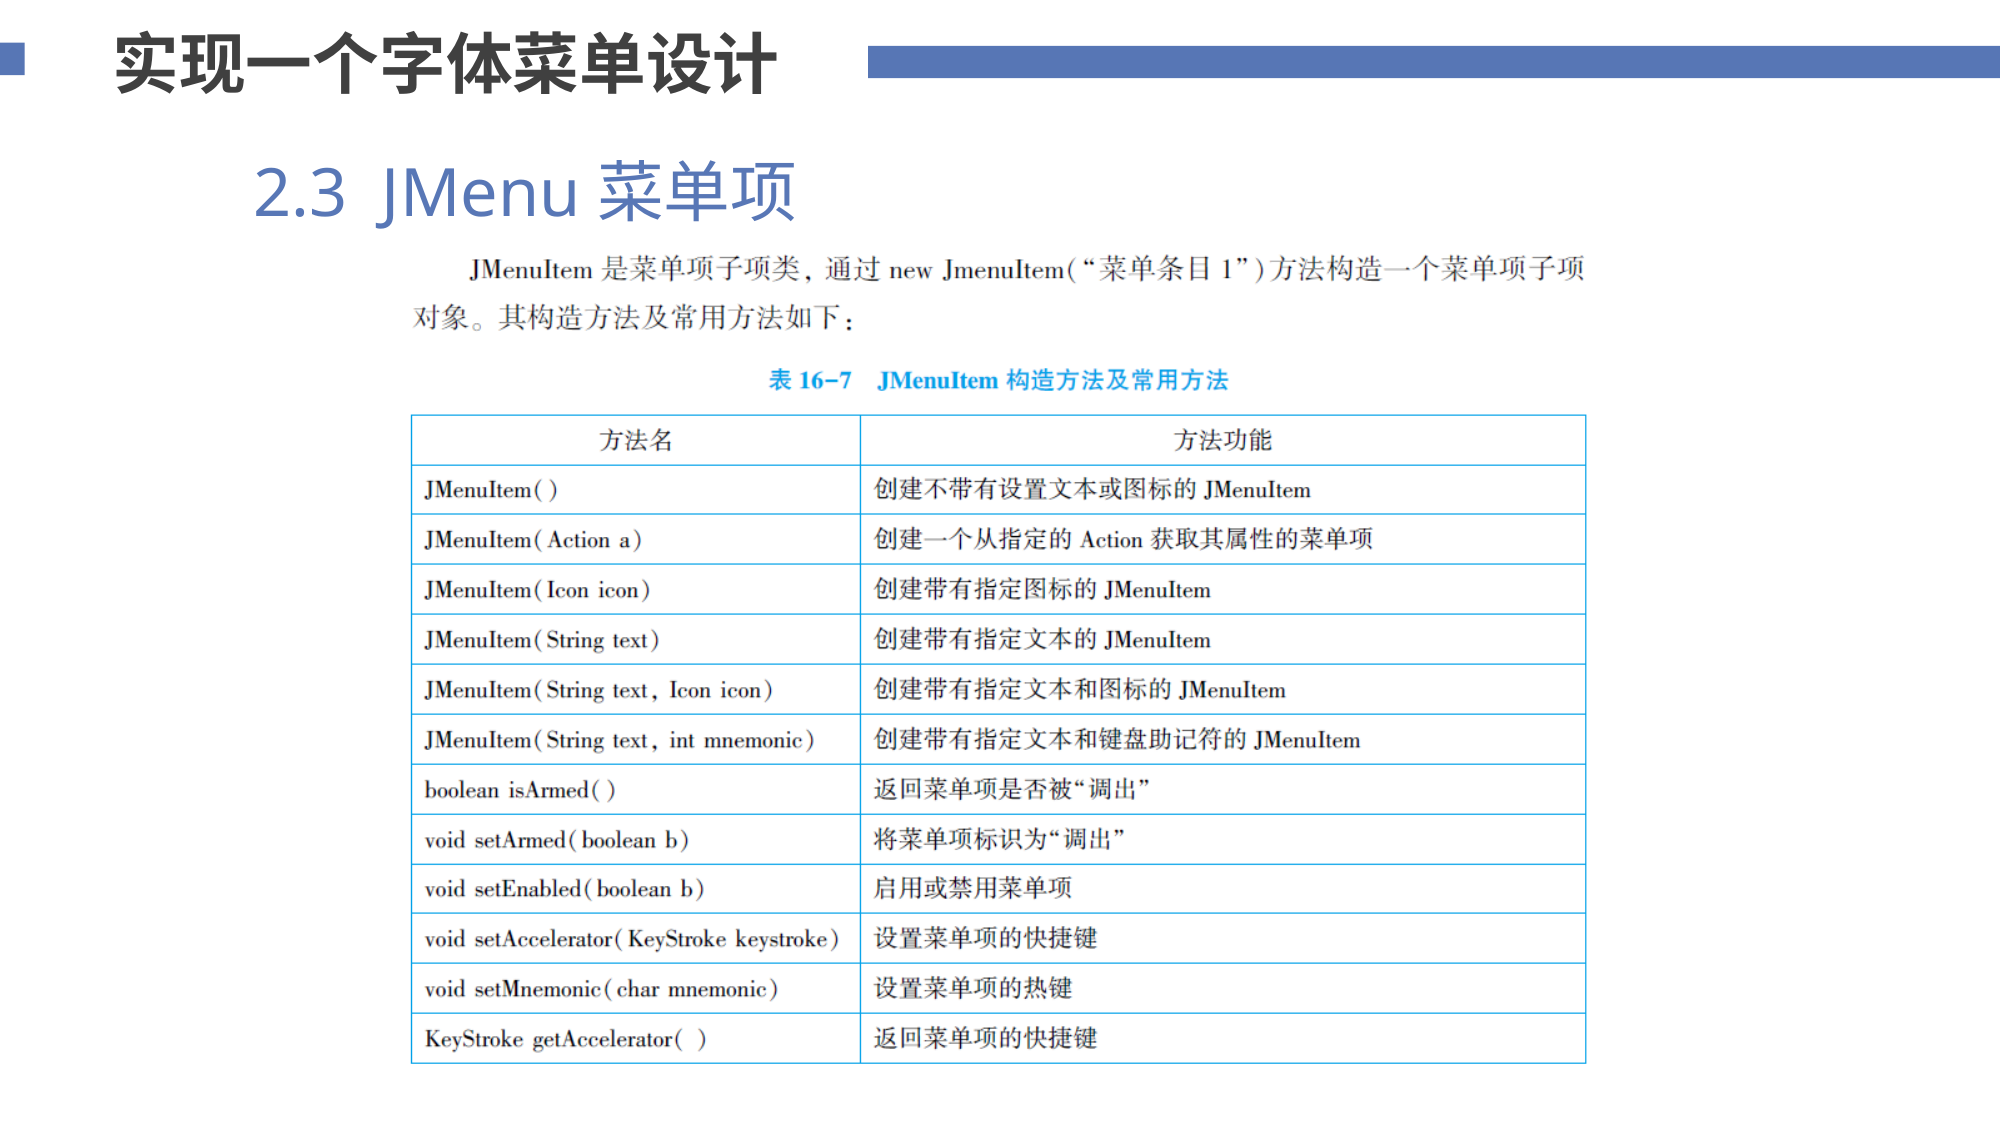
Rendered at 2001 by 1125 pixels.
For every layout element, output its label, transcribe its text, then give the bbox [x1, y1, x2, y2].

text_box [867, 45, 2000, 79]
text_box 2.3 JMenu菜单项 [238, 142, 1215, 238]
picture [396, 227, 1604, 1079]
text_box [0, 41, 26, 76]
text_box 实现一个字体菜单设计 [112, 21, 781, 102]
